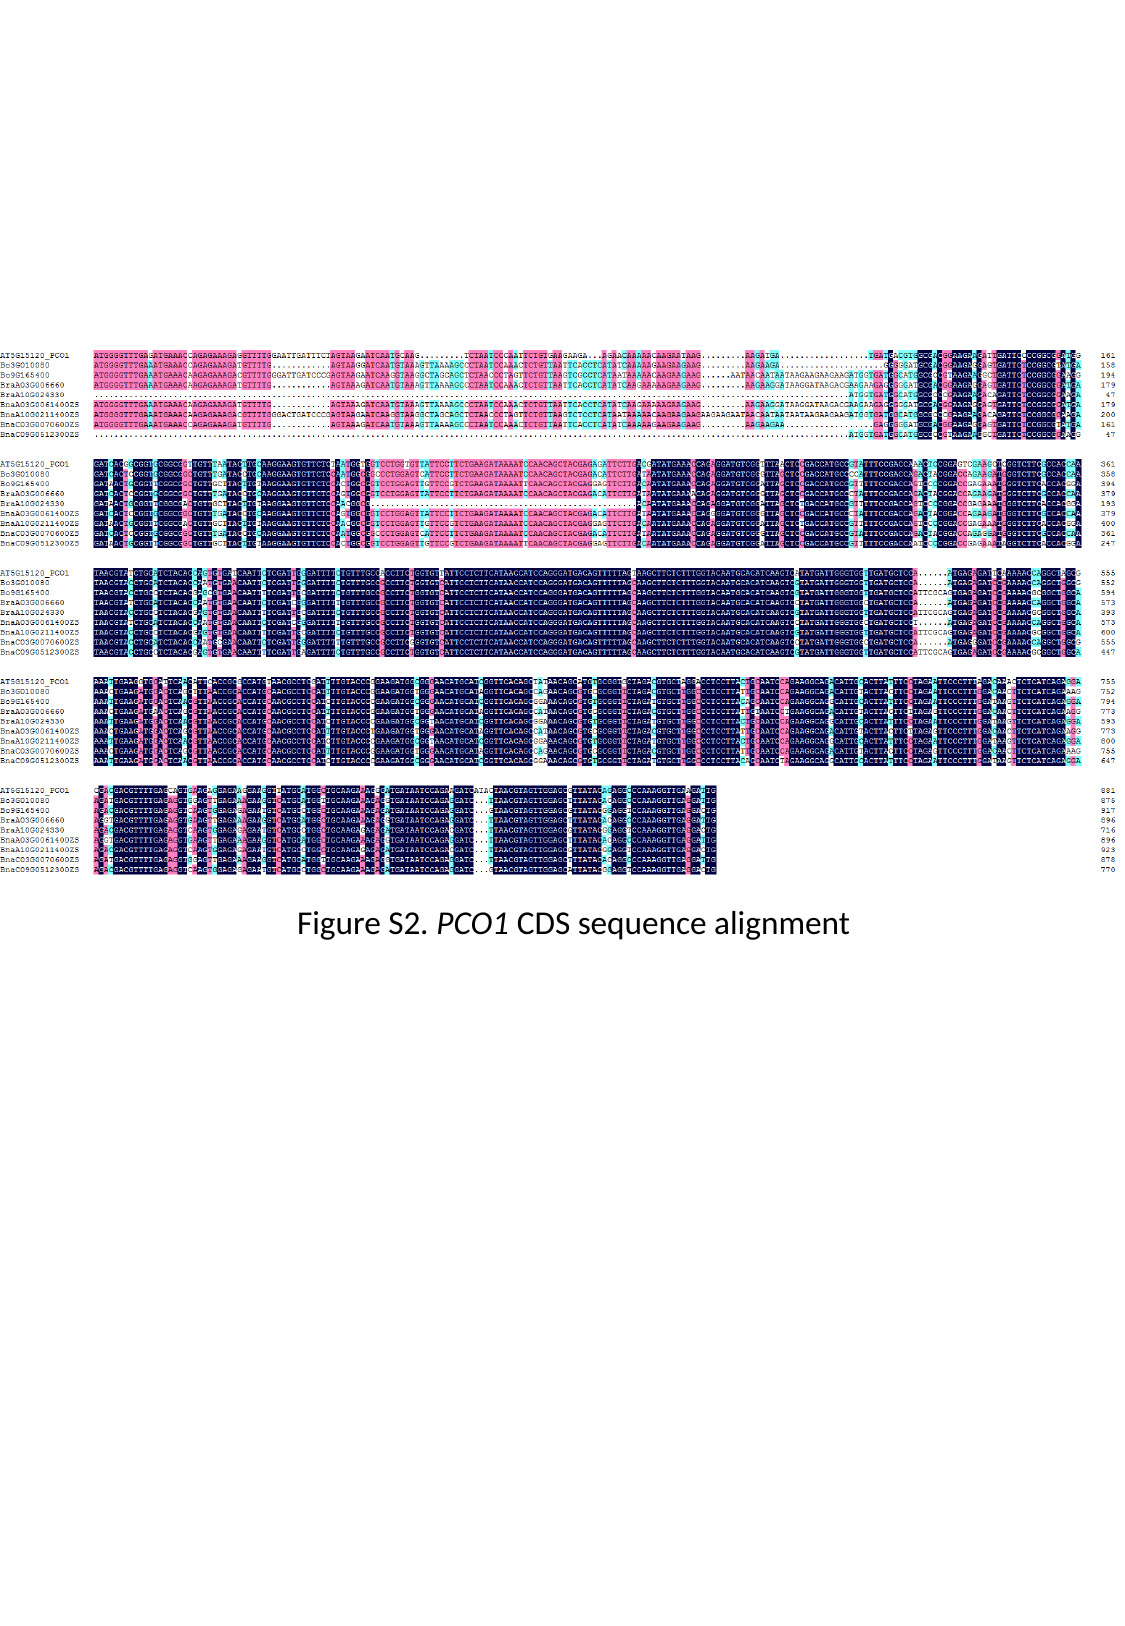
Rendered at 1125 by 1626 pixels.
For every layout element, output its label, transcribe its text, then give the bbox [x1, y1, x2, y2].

picture [0, 350, 1125, 894]
text_box Figure S2. PCO1 CDS sequence alignment [282, 894, 925, 949]
